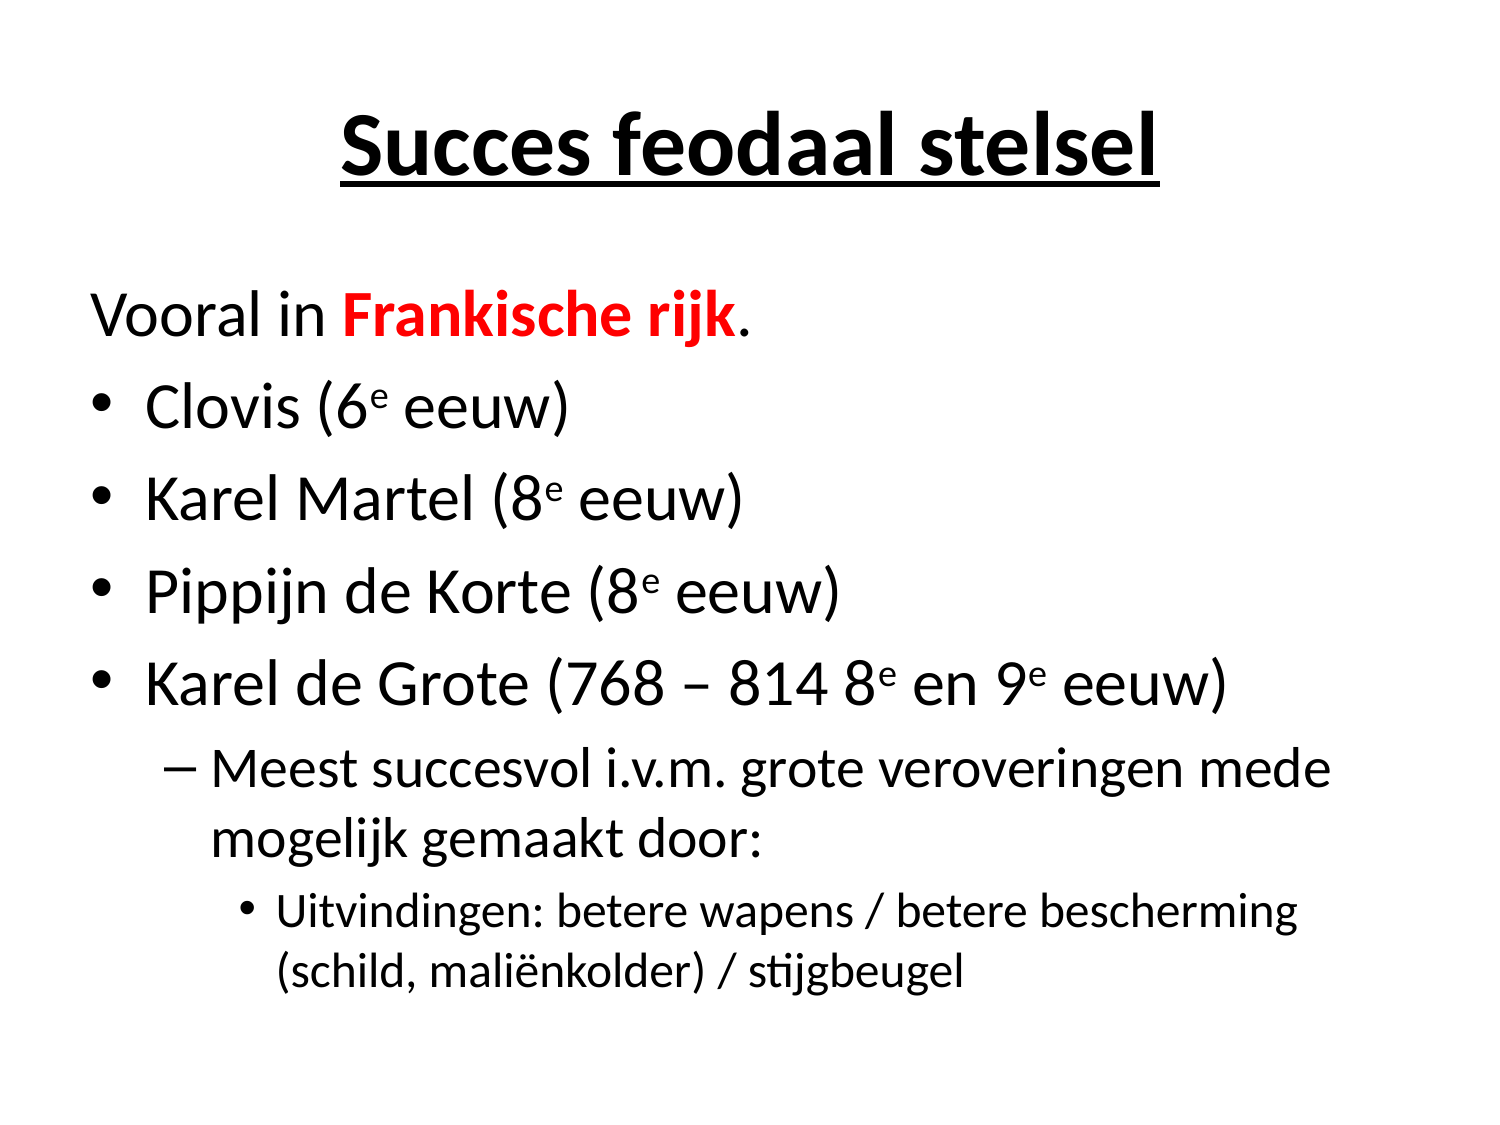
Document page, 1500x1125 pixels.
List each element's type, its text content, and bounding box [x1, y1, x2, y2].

title Succes feodaal stelsel [75, 45, 1425, 233]
list Vooral in Frankische rijk. Clovis (6e eeuw) Karel Martel (8e eeuw) Pippijn de Korte (8e eeuw) Karel de Grote (768 – 814 8e en 9e eeuw) Meest succesvol i.v.m. grote veroveringen mede mogelijk gemaakt door: Uitvindingen: betere wapens / betere bescherming (schild, maliënkolder) / stijgbeugel [75, 262, 1425, 1005]
